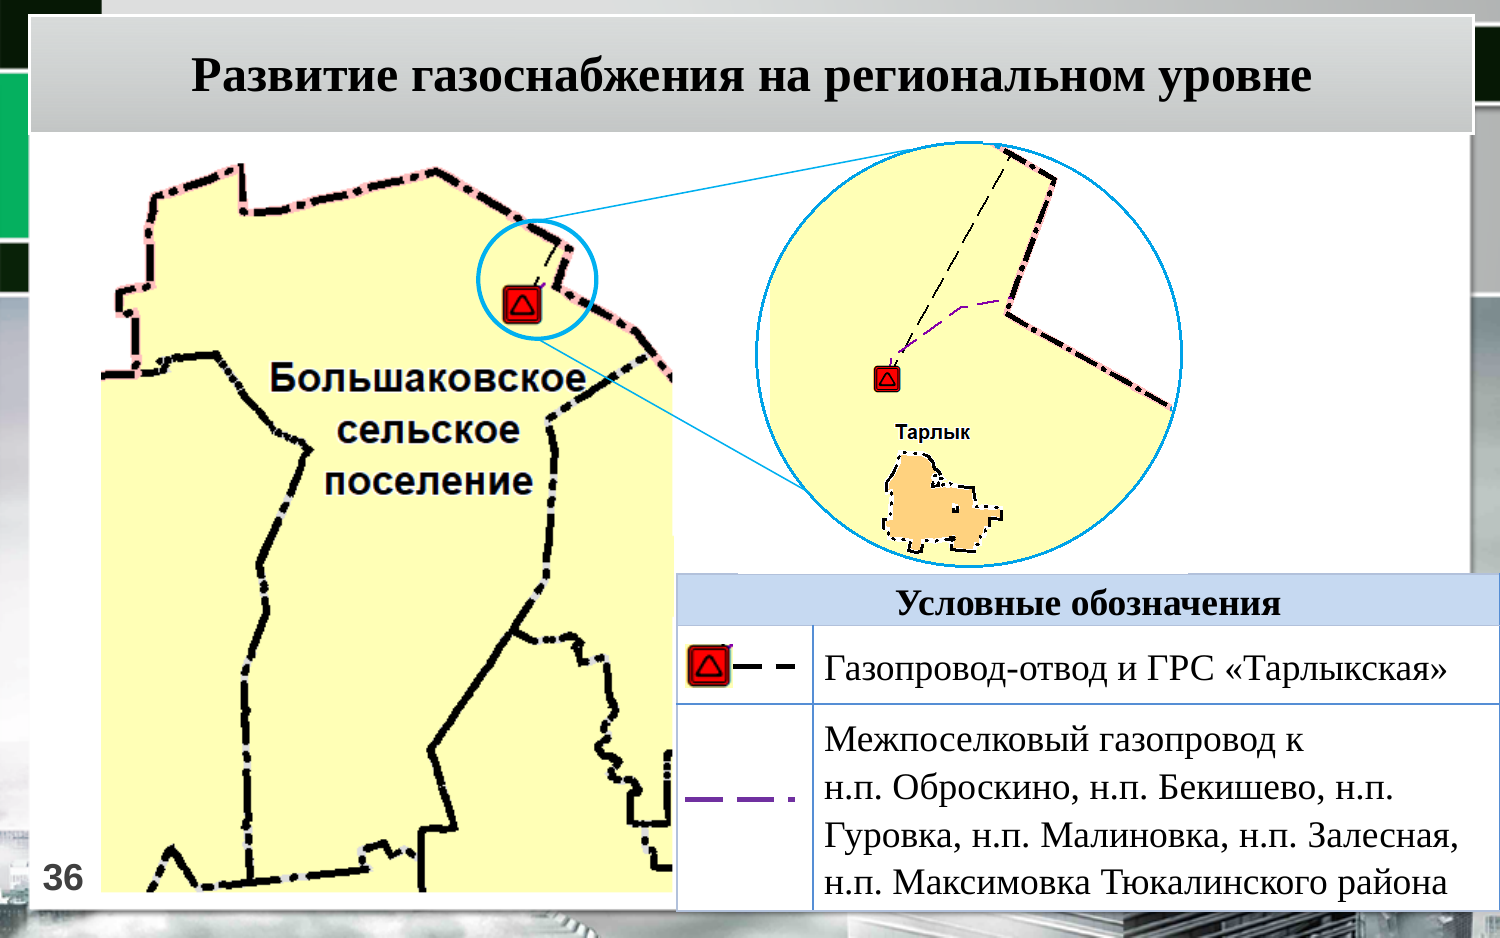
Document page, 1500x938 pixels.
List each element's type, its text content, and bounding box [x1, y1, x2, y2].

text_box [537, 149, 910, 221]
table_cell Газопровод-отвод и ГРС «Тарлыкская» [814, 626, 1499, 703]
picture [685, 644, 733, 689]
table_cell [678, 705, 812, 910]
text_box 36 [27, 845, 99, 905]
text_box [537, 338, 810, 493]
table_cell Межпоселковый газопровод к н.п. Оброскино, н.п. Бекишево, н.п. Гуровка, н.п. Малиновка, н.п. Залесная, н.п. Максимовка Тюкалинского района [814, 705, 1499, 910]
picture [0, 0, 1500, 938]
table_cell [678, 626, 812, 703]
table_header Условные обозначения [678, 575, 1499, 625]
